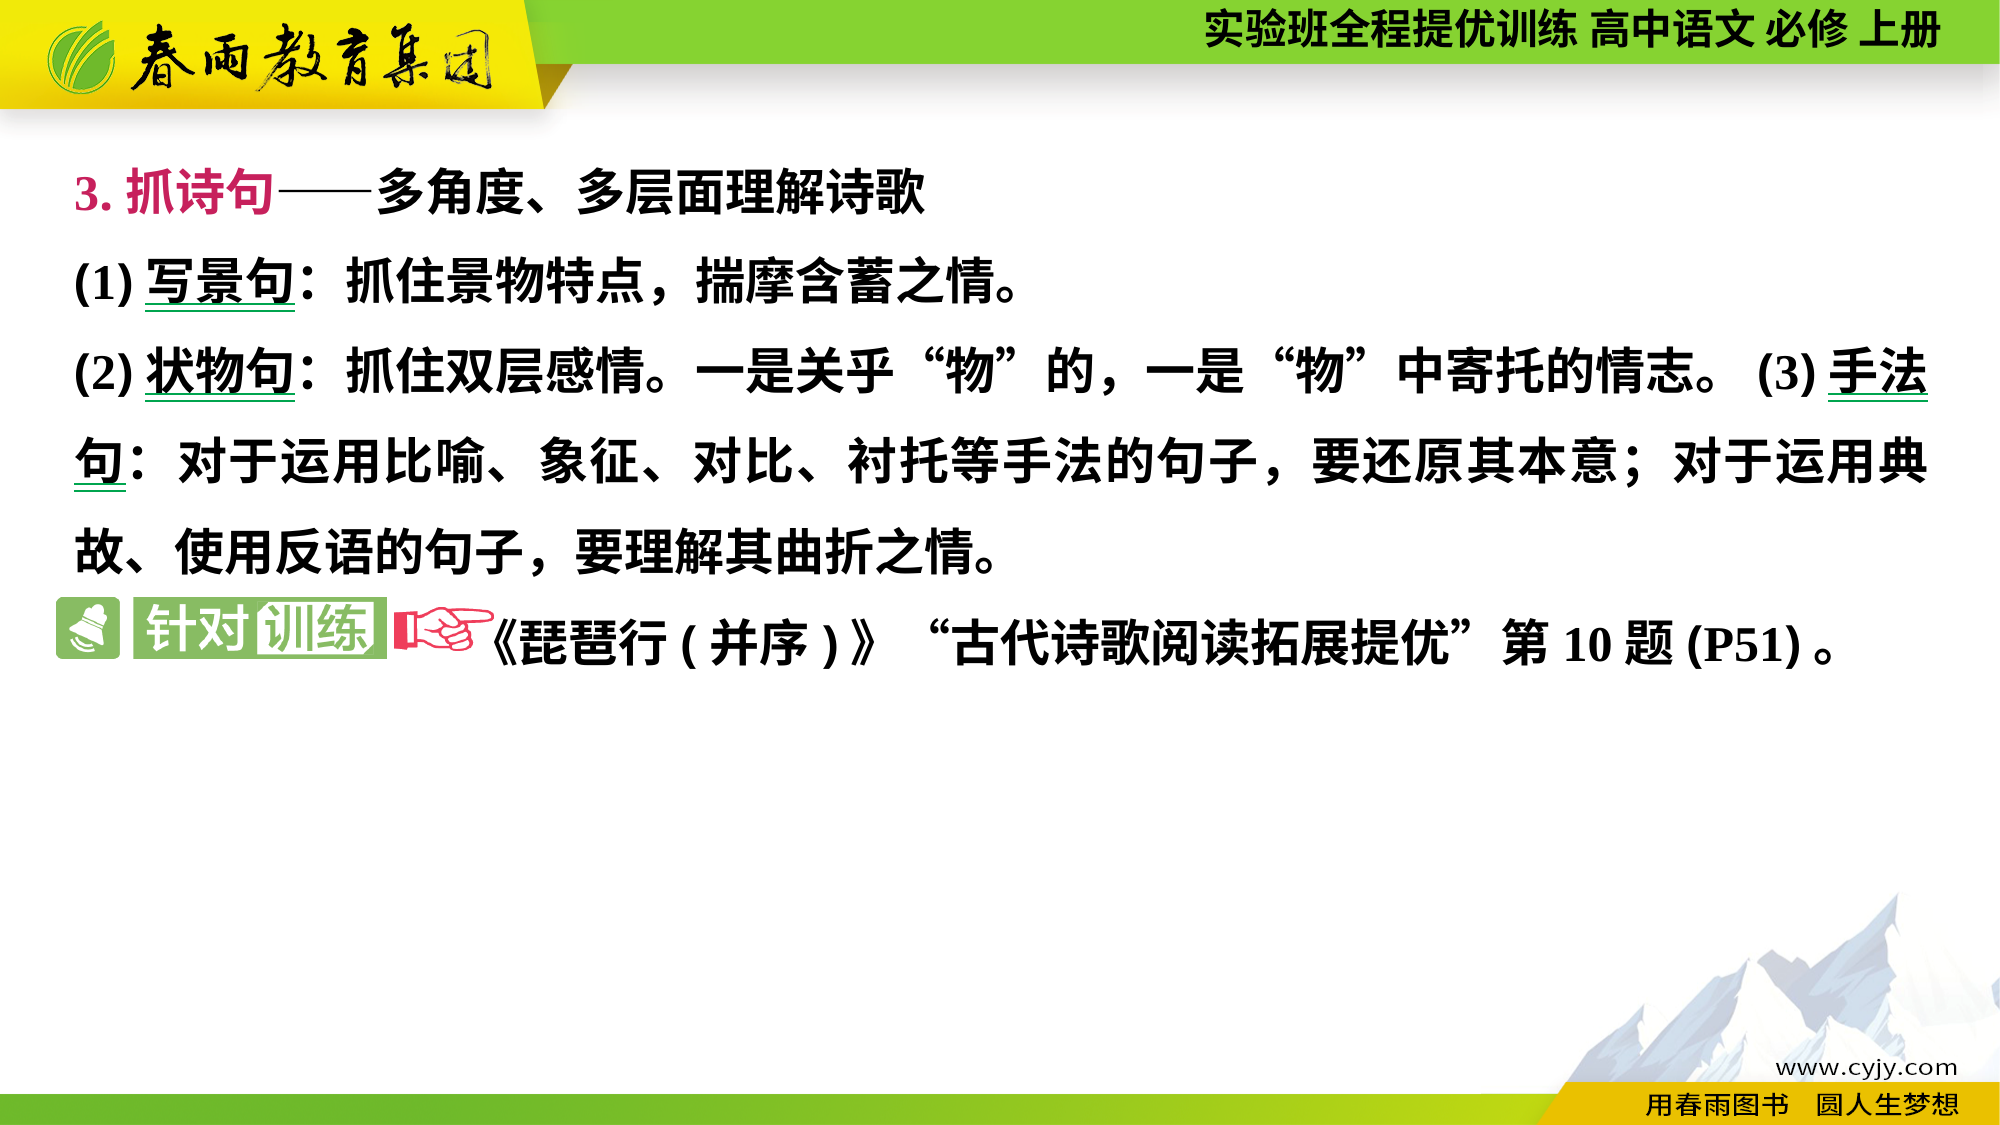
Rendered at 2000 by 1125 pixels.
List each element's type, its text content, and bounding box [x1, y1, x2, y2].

text_box 《琵琶行(并序)》“古代诗歌阅读拓展提优”第10题(P51)。 [59, 574, 1944, 680]
picture [0, 0, 2000, 1125]
list 3.抓诗句——多角度、多层面理解诗歌 (1)写景句：抓住景物特点，揣摩含蓄之情。 (2)状物句：抓住双层感情。一是关乎“物”的，一是“物”中寄托的情志。(3)手法句：对于运用比喻、象征、对比、衬托等手法的句子，要还原其本意；对于运用典故、使用反语的句子，要理解其曲折之情。 [59, 122, 1944, 574]
